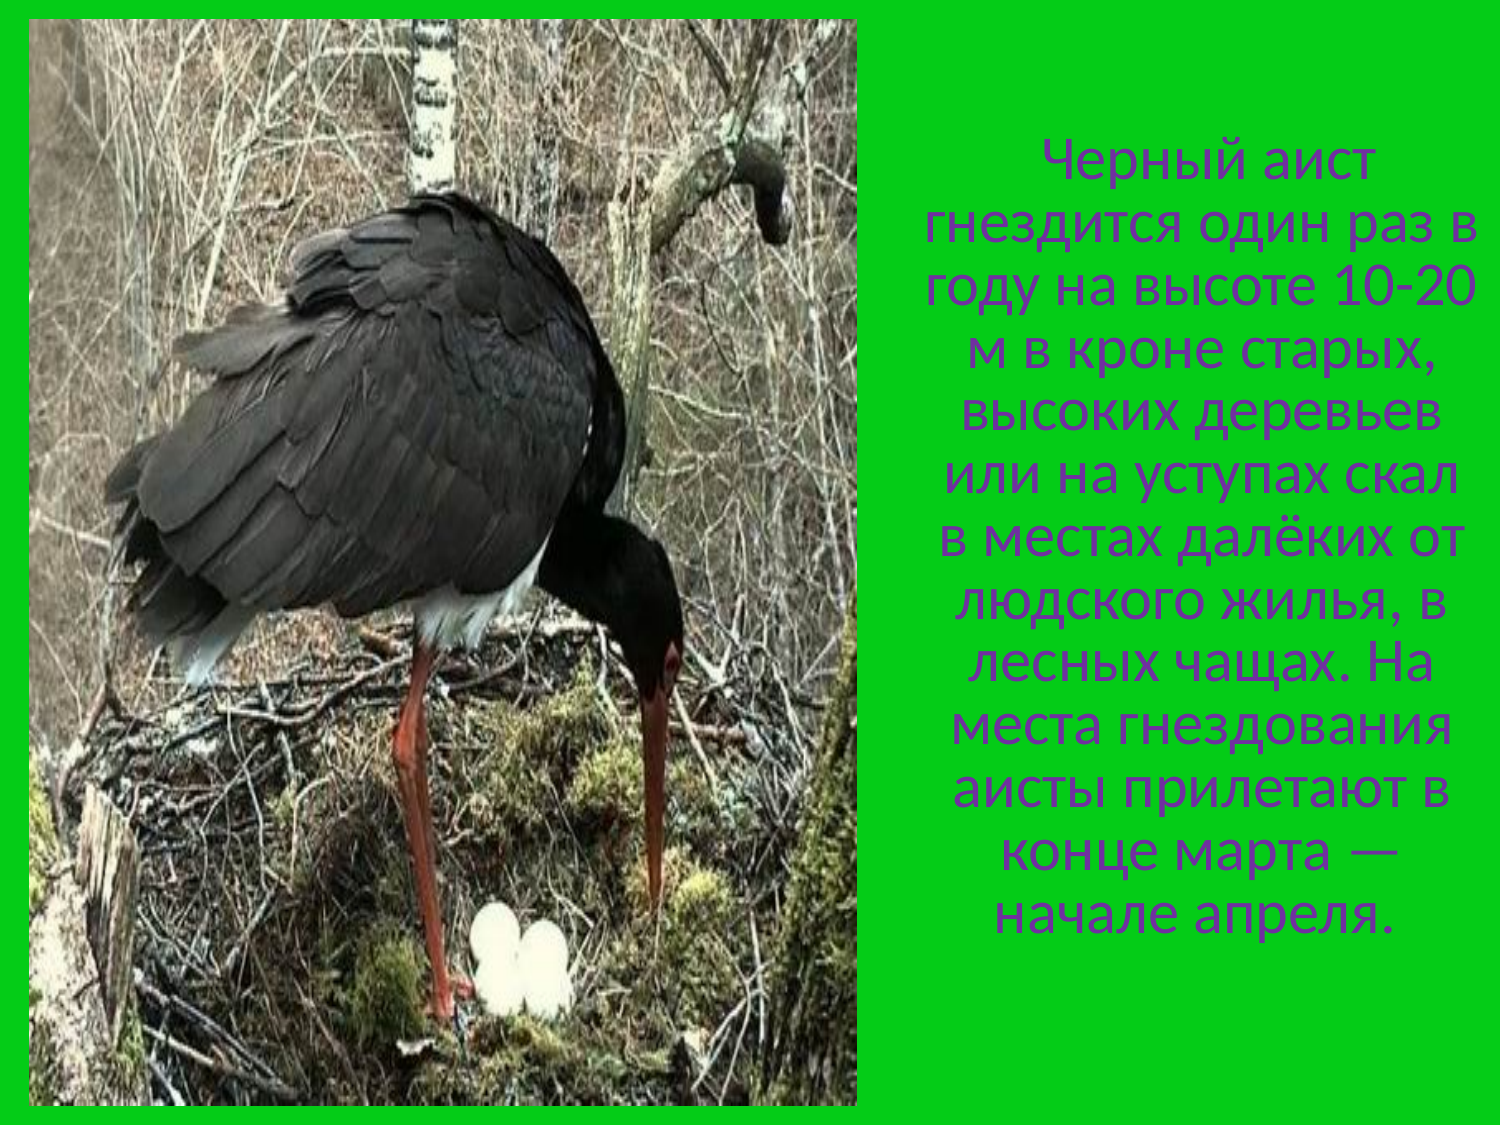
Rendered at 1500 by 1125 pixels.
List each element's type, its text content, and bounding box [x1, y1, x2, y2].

title Черный аист гнездится один раз в году на высоте 10-20 м в кроне старых, высоких деревьев или на уступах скал в местах далёких от людского жилья, в лесных чащах. На места гнездования аисты прилетают в конце марта — начале апреля. [907, 25, 1498, 1120]
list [29, 18, 857, 1107]
